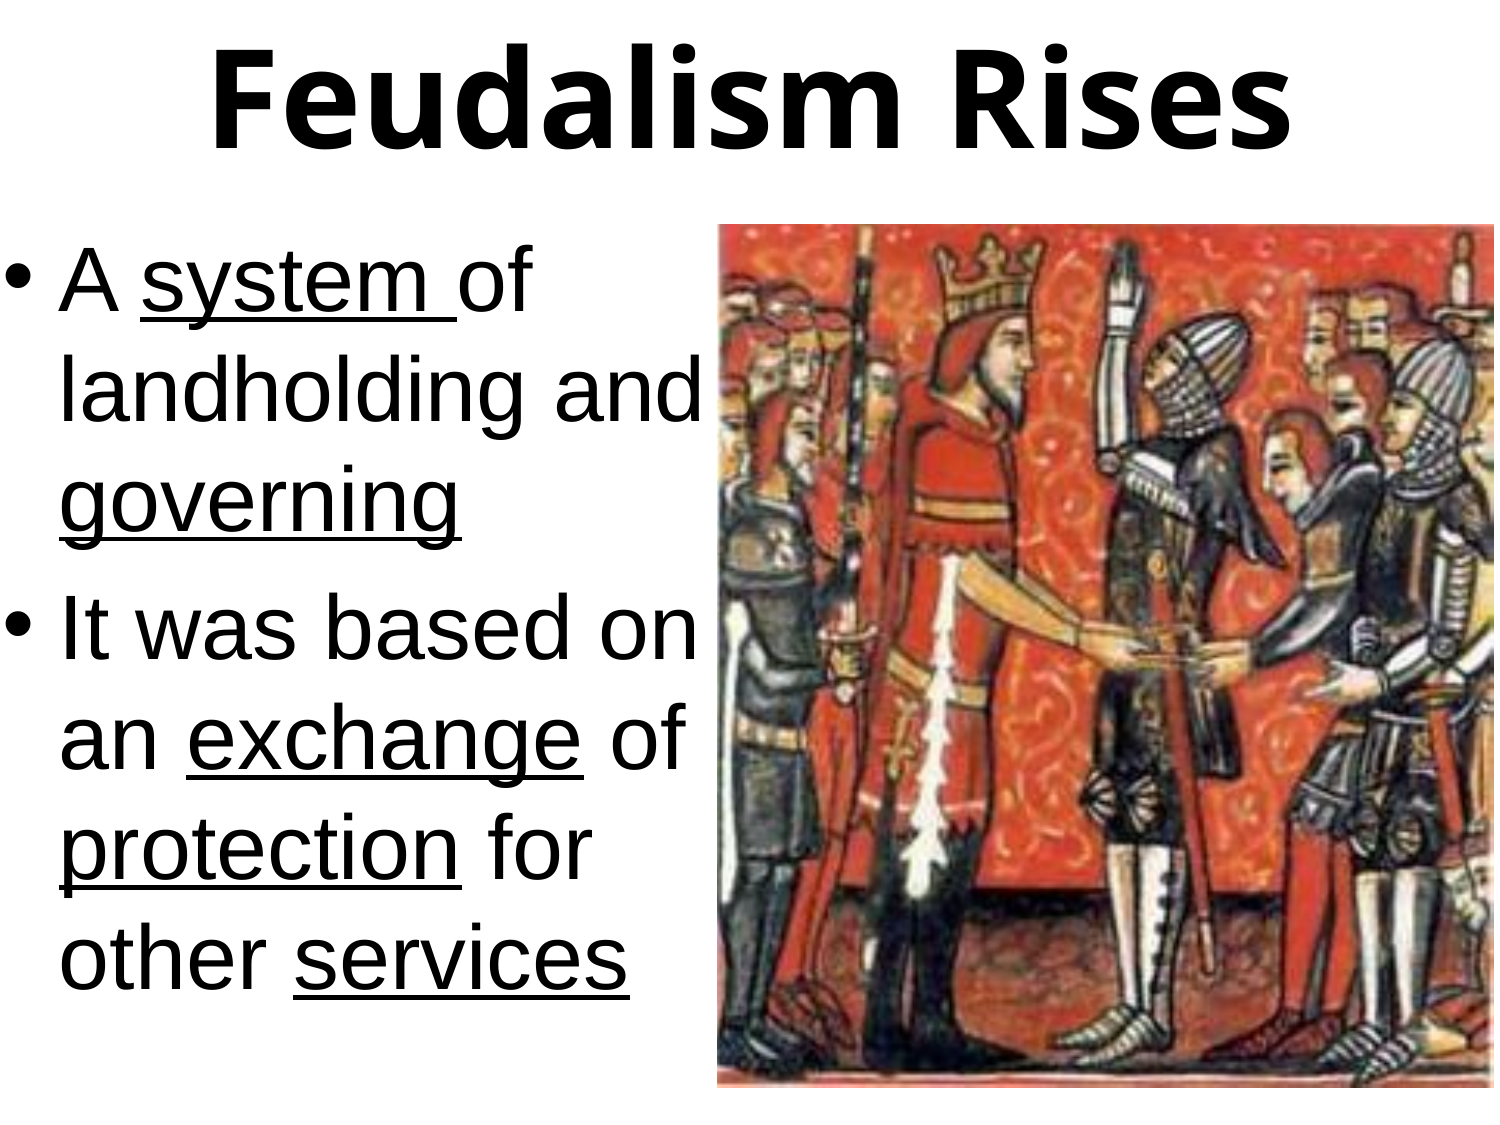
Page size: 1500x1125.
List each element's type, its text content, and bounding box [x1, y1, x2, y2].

title Feudalism Rises [75, 0, 1425, 188]
picture [717, 224, 1494, 1088]
list A system of landholding and governing It was based on an exchange of protection for other services [0, 212, 750, 1075]
